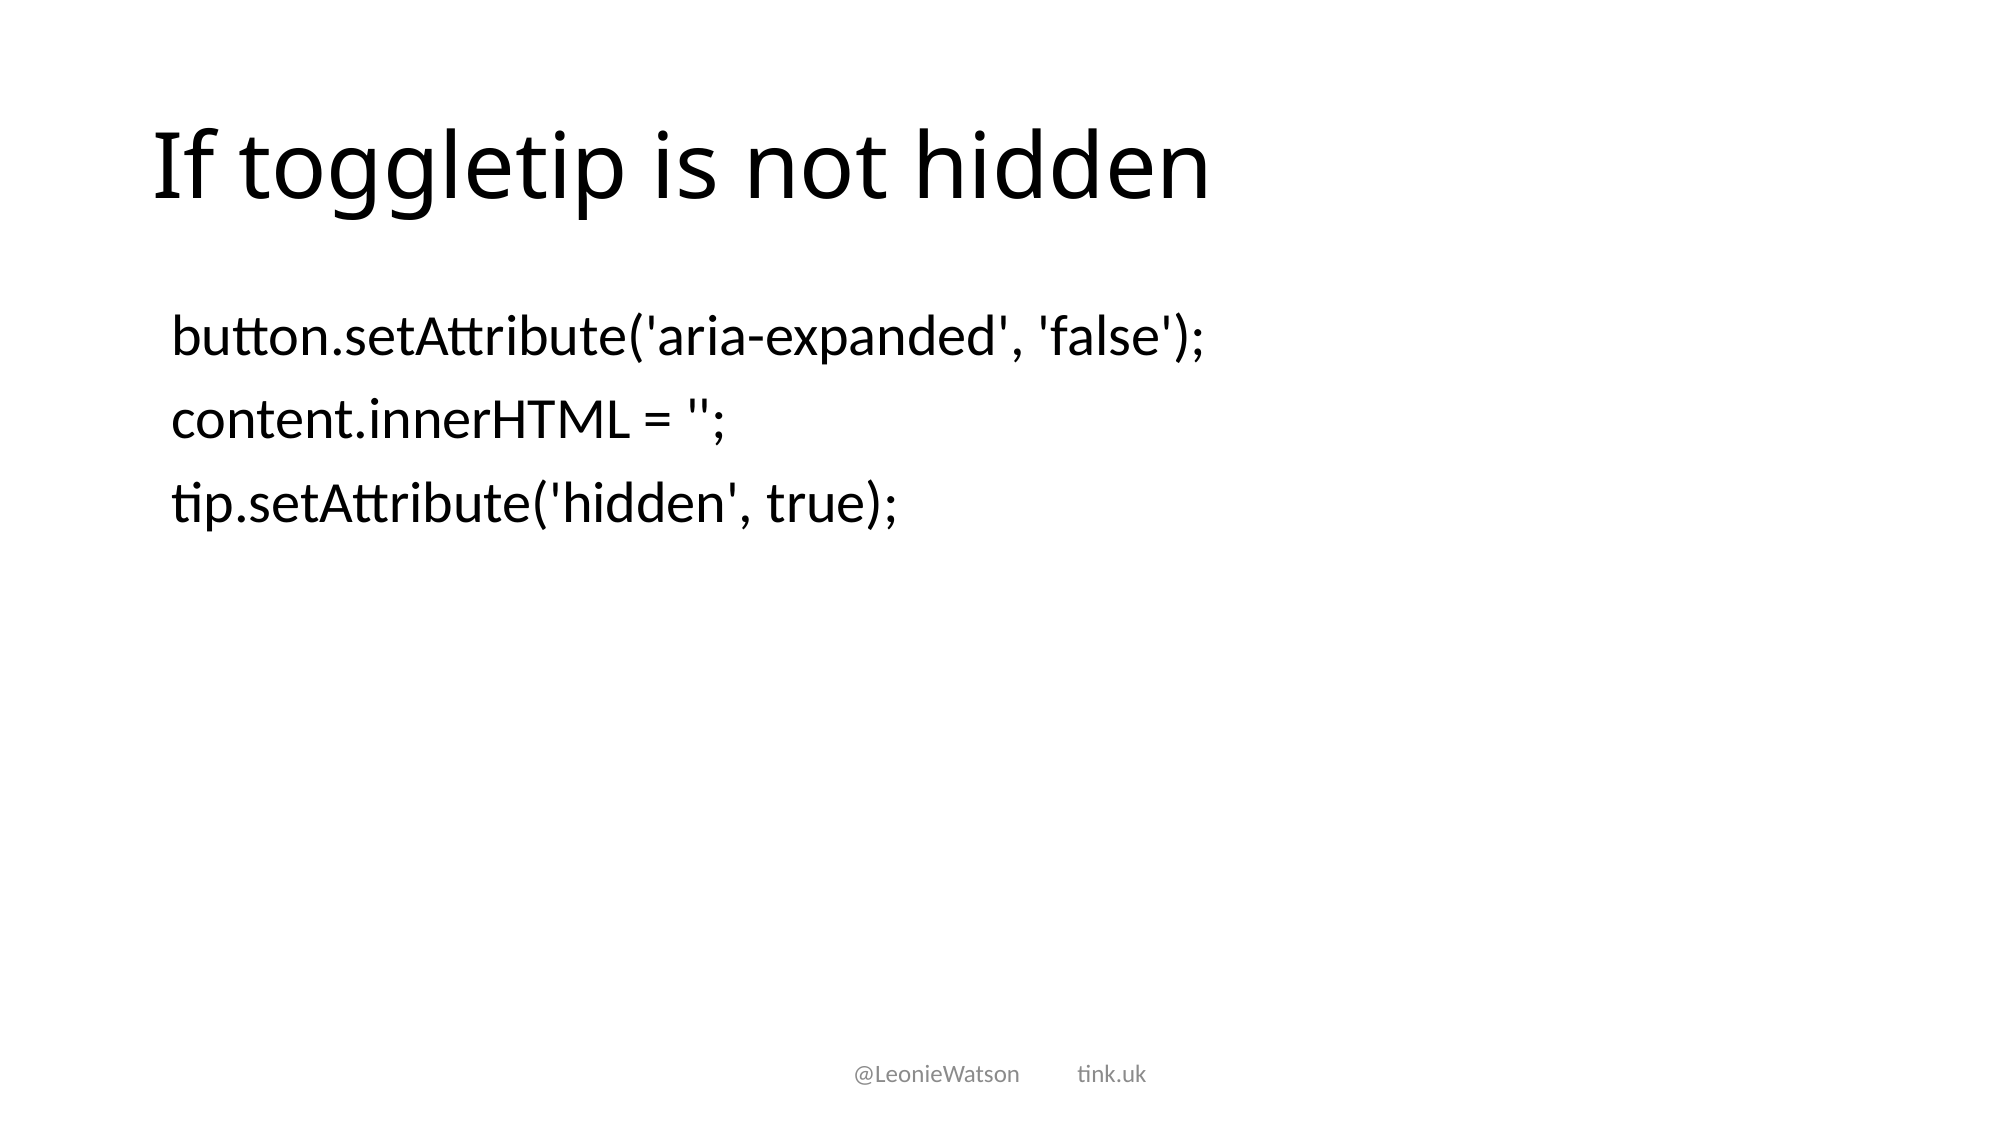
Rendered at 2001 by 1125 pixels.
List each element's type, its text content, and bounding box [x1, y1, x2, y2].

list button.setAttribute('aria-expanded', 'false'); content.innerHTML = ''; tip.setAttribute('hidden', true); [156, 297, 1882, 1012]
footer @LeonieWatson tink.uk [662, 1042, 1338, 1103]
title If toggletip is not hidden [137, 59, 1863, 278]
